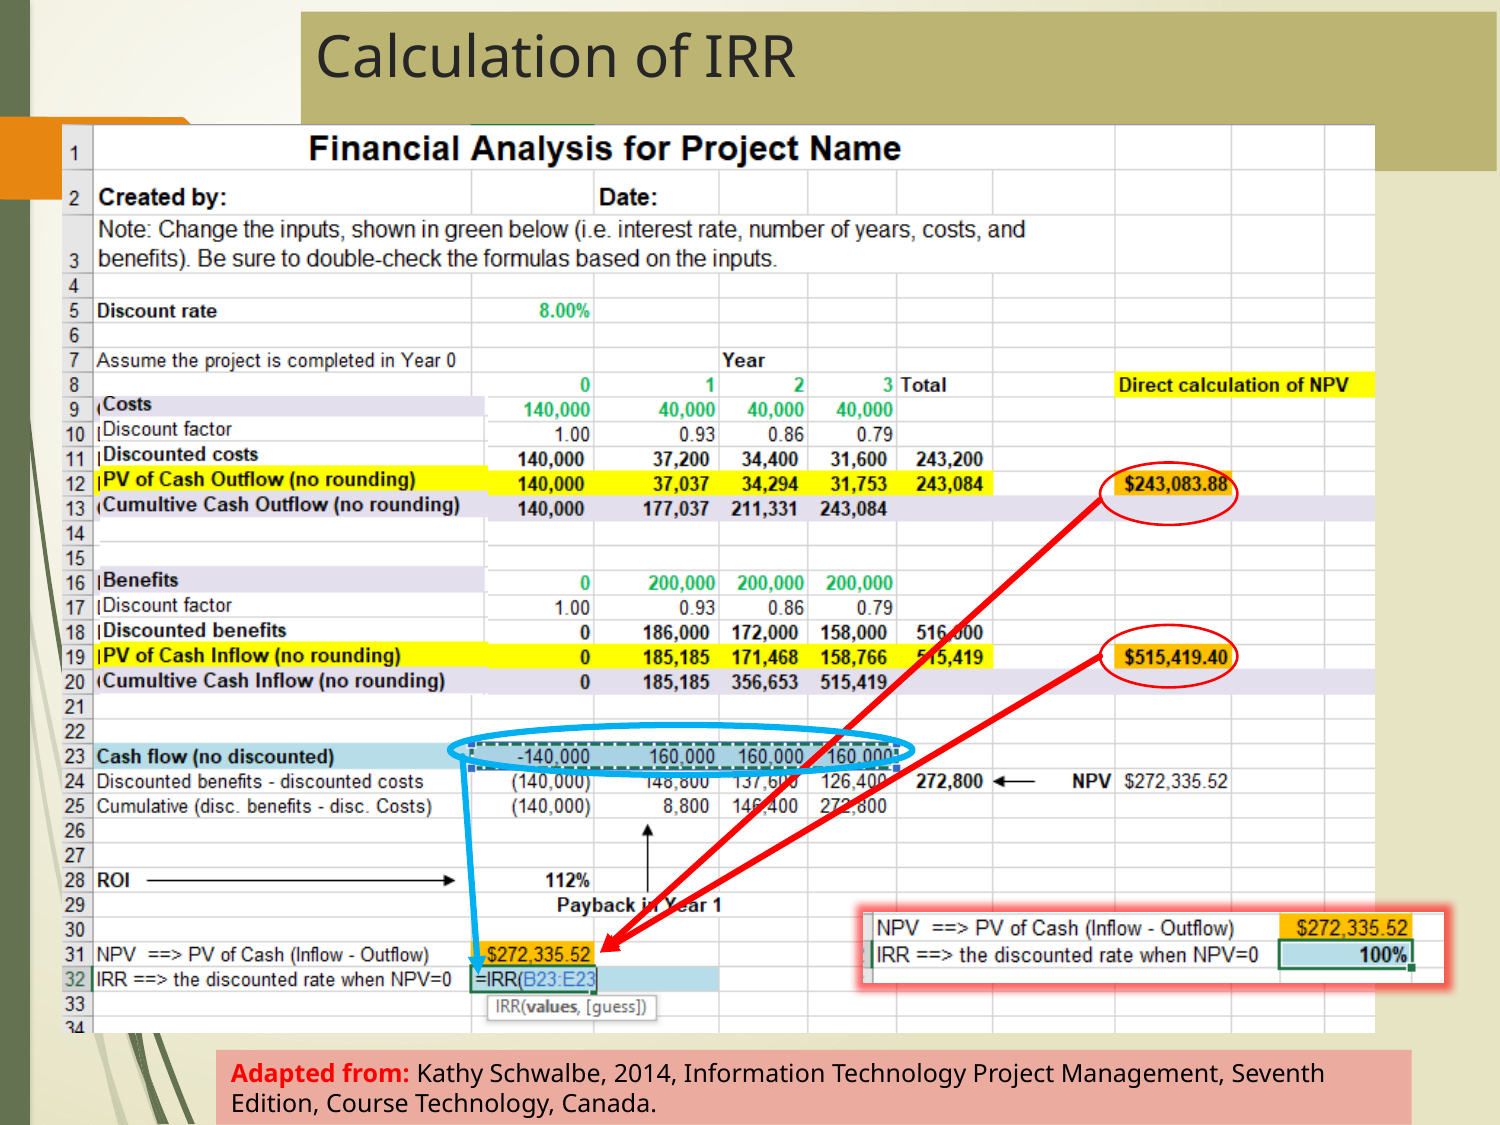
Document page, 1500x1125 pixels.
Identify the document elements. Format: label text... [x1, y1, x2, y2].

text_box Adapted from: Kathy Schwalbe, 2014, Information Technology Project Management, Seventh Edition, Course Technology, Canada. [216, 1049, 1412, 1125]
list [62, 124, 1376, 1034]
picture [100, 396, 488, 696]
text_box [599, 462, 1238, 911]
title Calculation of IRR [300, 11, 1497, 172]
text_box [449, 724, 913, 976]
picture [863, 912, 1444, 984]
